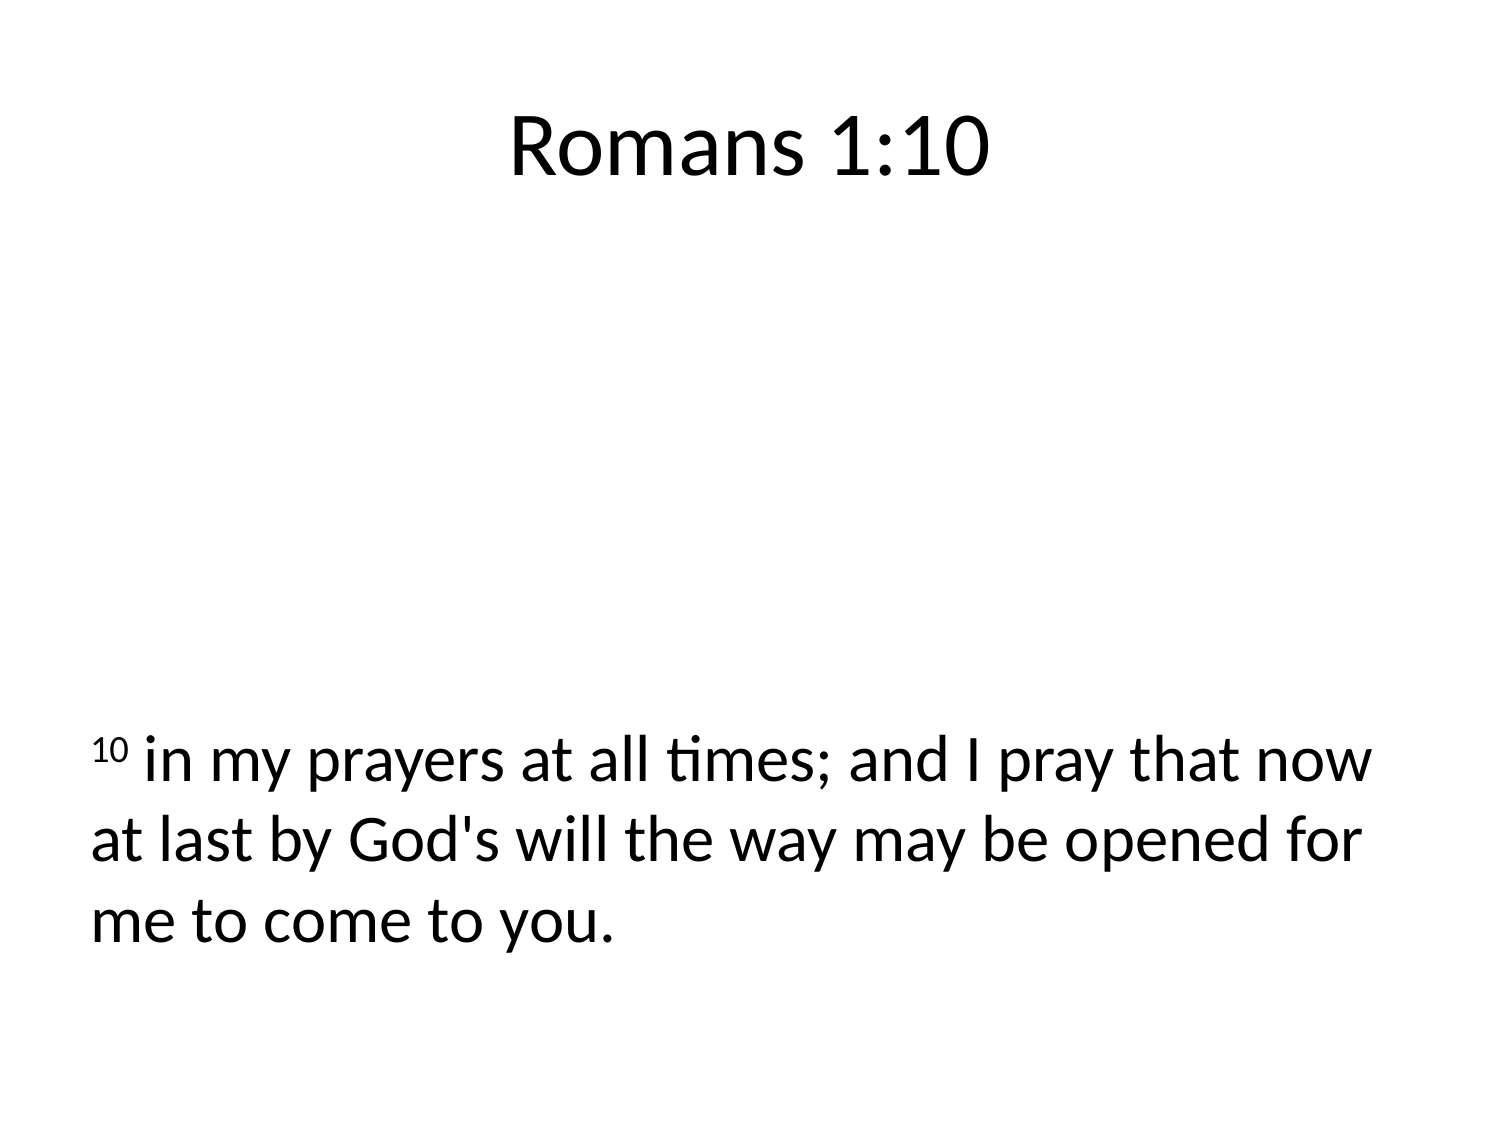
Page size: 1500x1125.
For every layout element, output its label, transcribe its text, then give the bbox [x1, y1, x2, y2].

list 10 in my prayers at all times; and I pray that now at last by God's will the way may be opened for me to come to you. [75, 262, 1425, 1005]
title Romans 1:10 [75, 45, 1425, 233]
